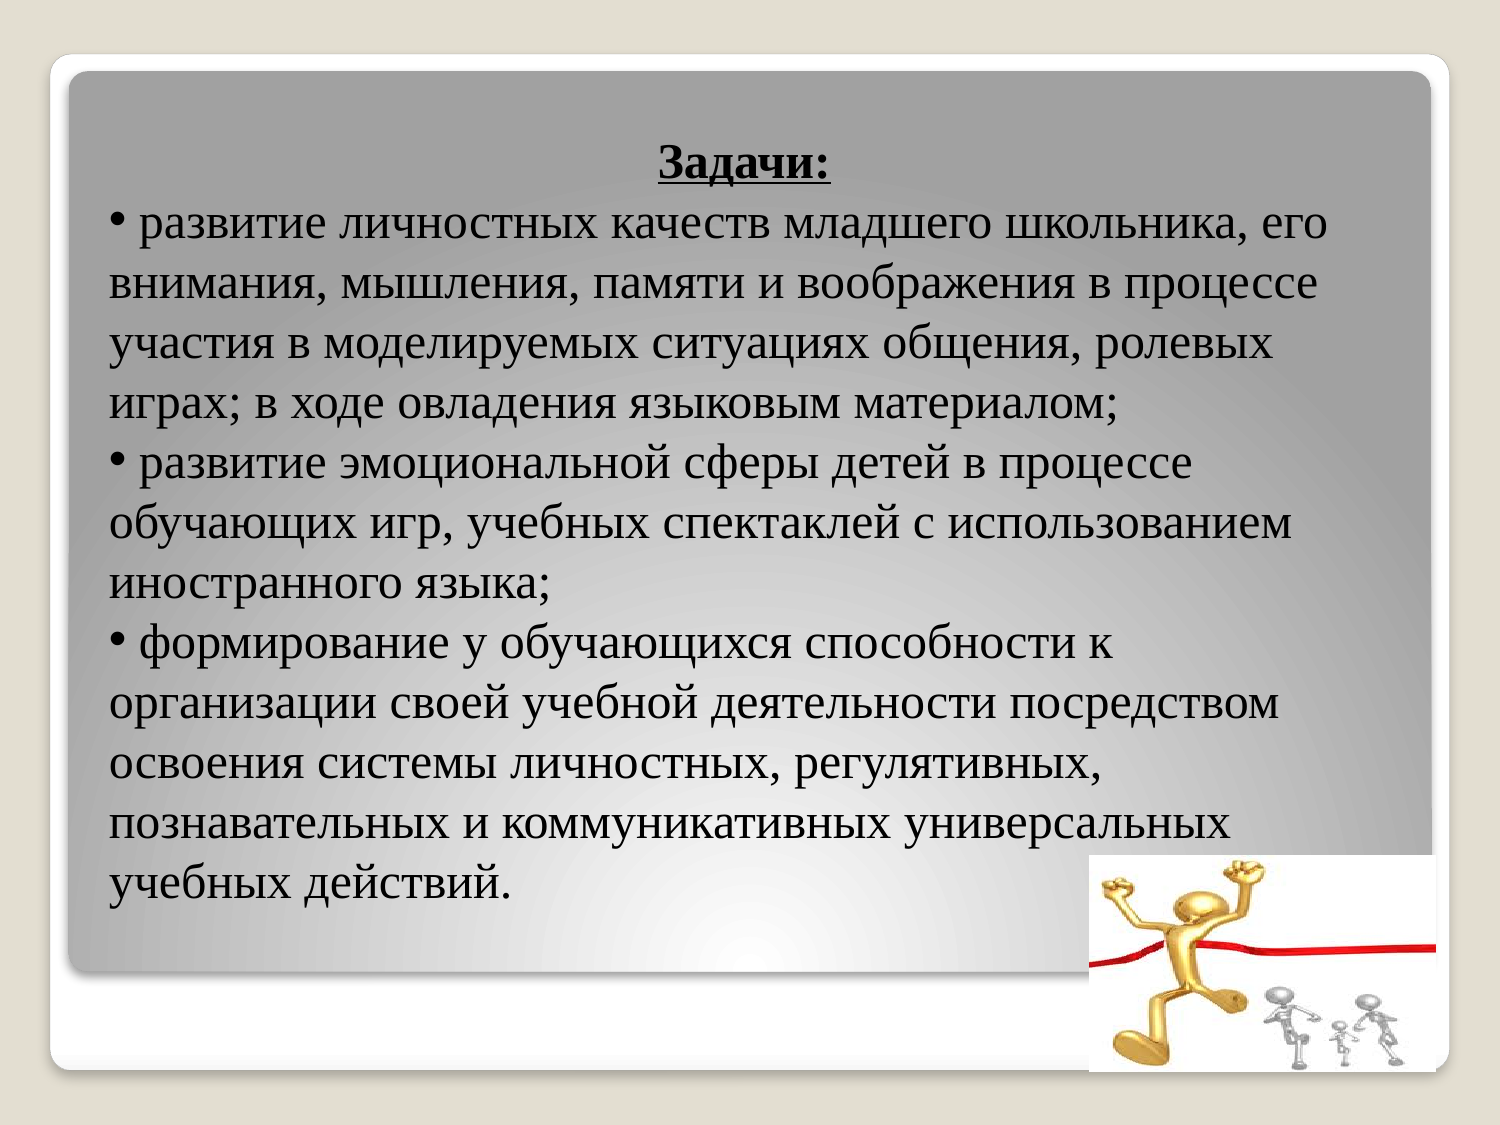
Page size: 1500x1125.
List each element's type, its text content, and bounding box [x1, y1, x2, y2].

text_box Задачи: развитие личностных качеств младшего школьника, его внимания, мышления, памяти и воображения в процессе участия в моделируемых ситуациях общения, ролевых играх; в ходе овладения языковым материалом; развитие эмоциональной сферы детей в процессе обучающих игр, учебных спектаклей с использованием иностранного языка; формирование у обучающихся способности к организации своей учебной деятельности посредством освоения системы личностных, регулятивных, познавательных и коммуникативных универсальных учебных действий. [93, 121, 1395, 916]
picture [1089, 855, 1436, 1072]
